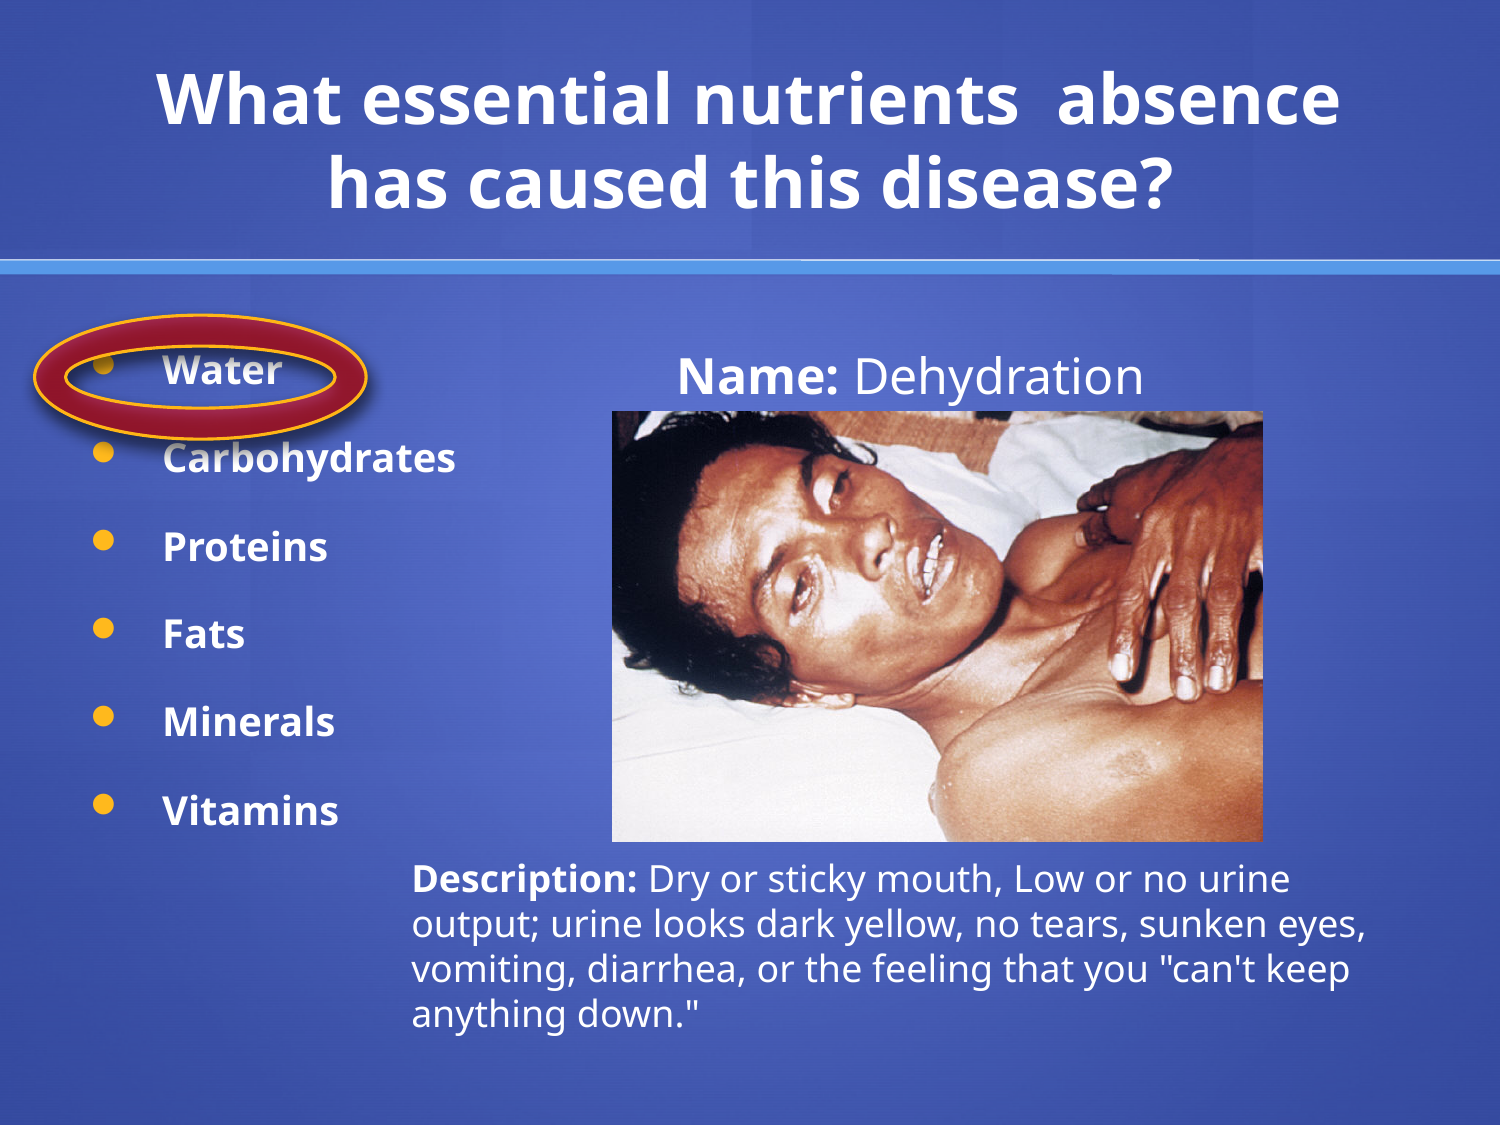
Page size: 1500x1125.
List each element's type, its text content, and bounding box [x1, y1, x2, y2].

text_box Water Carbohydrates Proteins Fats Minerals Vitamins [75, 337, 396, 881]
picture [611, 410, 1264, 843]
text_box Name: Dehydration Description: Dry or sticky mouth, Low or no urine output; urine looks dark yellow, no tears, sunken eyes, vomiting, diarrhea, or the feeling that you "can't keep anything down." [396, 337, 1425, 1043]
text_box [32, 313, 368, 441]
title What essential nutrients absence has caused this disease? [75, 45, 1425, 233]
